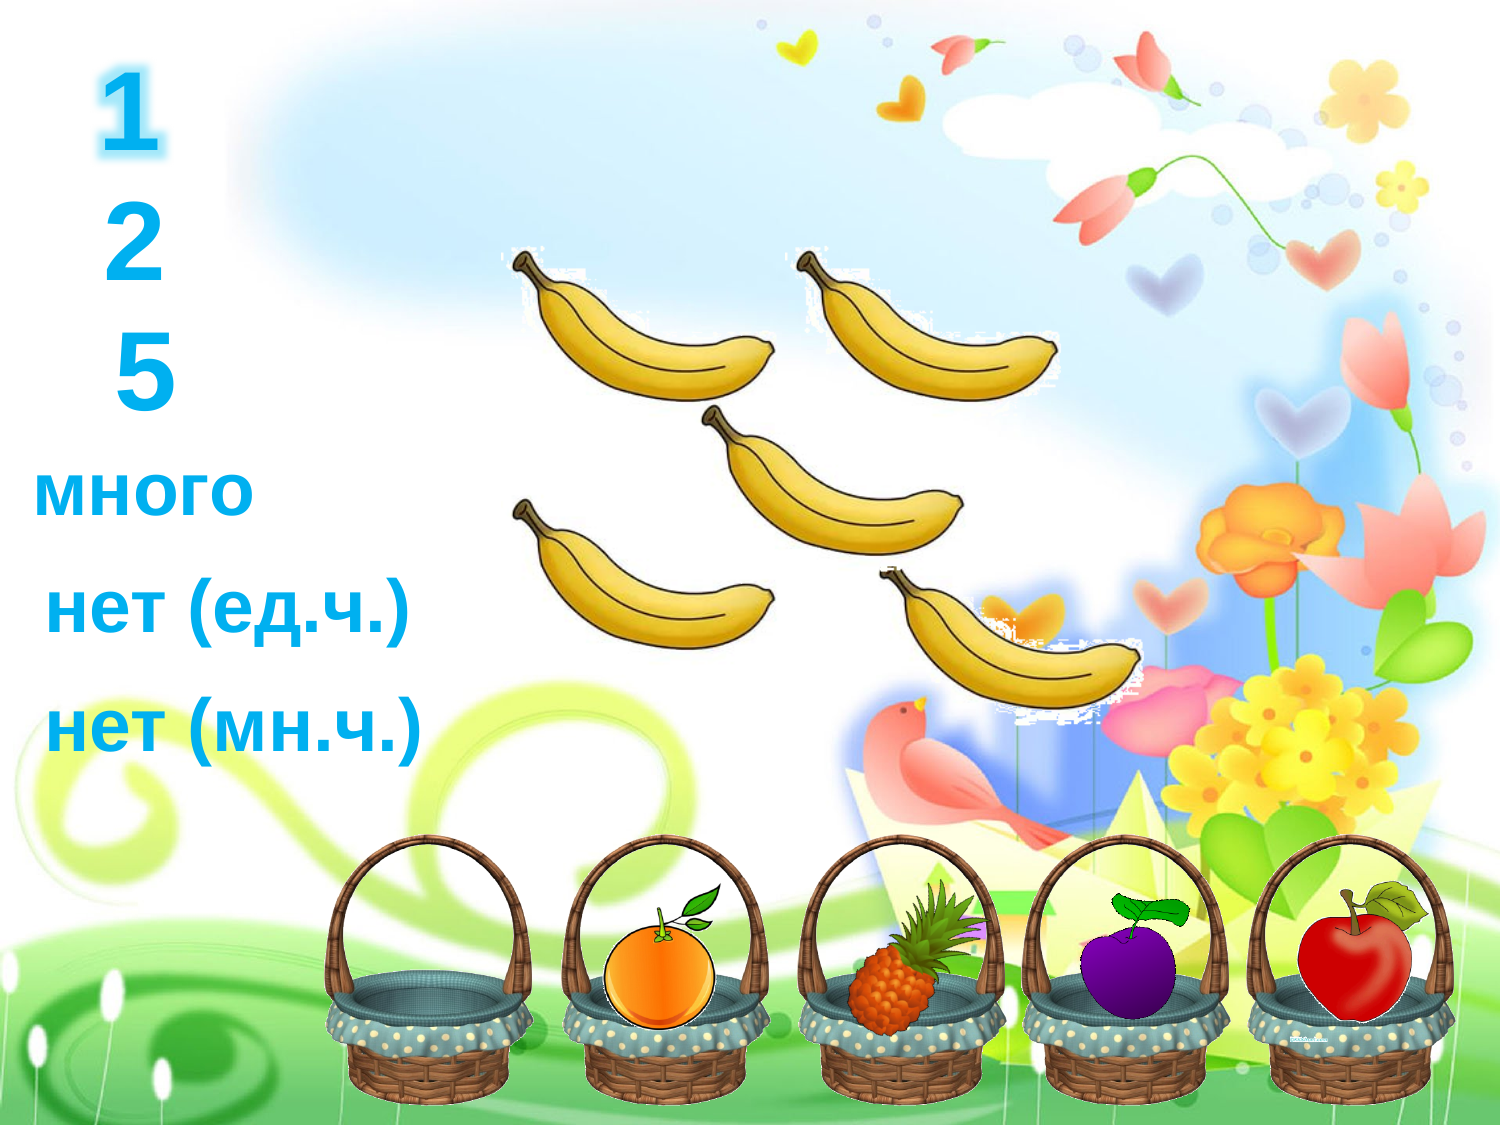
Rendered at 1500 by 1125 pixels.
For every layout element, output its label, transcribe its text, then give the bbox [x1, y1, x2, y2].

text_box нет (мн.ч.) [29, 668, 561, 774]
picture [0, 0, 1500, 1125]
text_box нет (ед.ч.) [29, 550, 432, 656]
text_box много [17, 432, 432, 538]
text_box 5 [100, 290, 183, 432]
text_box 2 [88, 160, 183, 311]
text_box 1 [76, 30, 183, 181]
